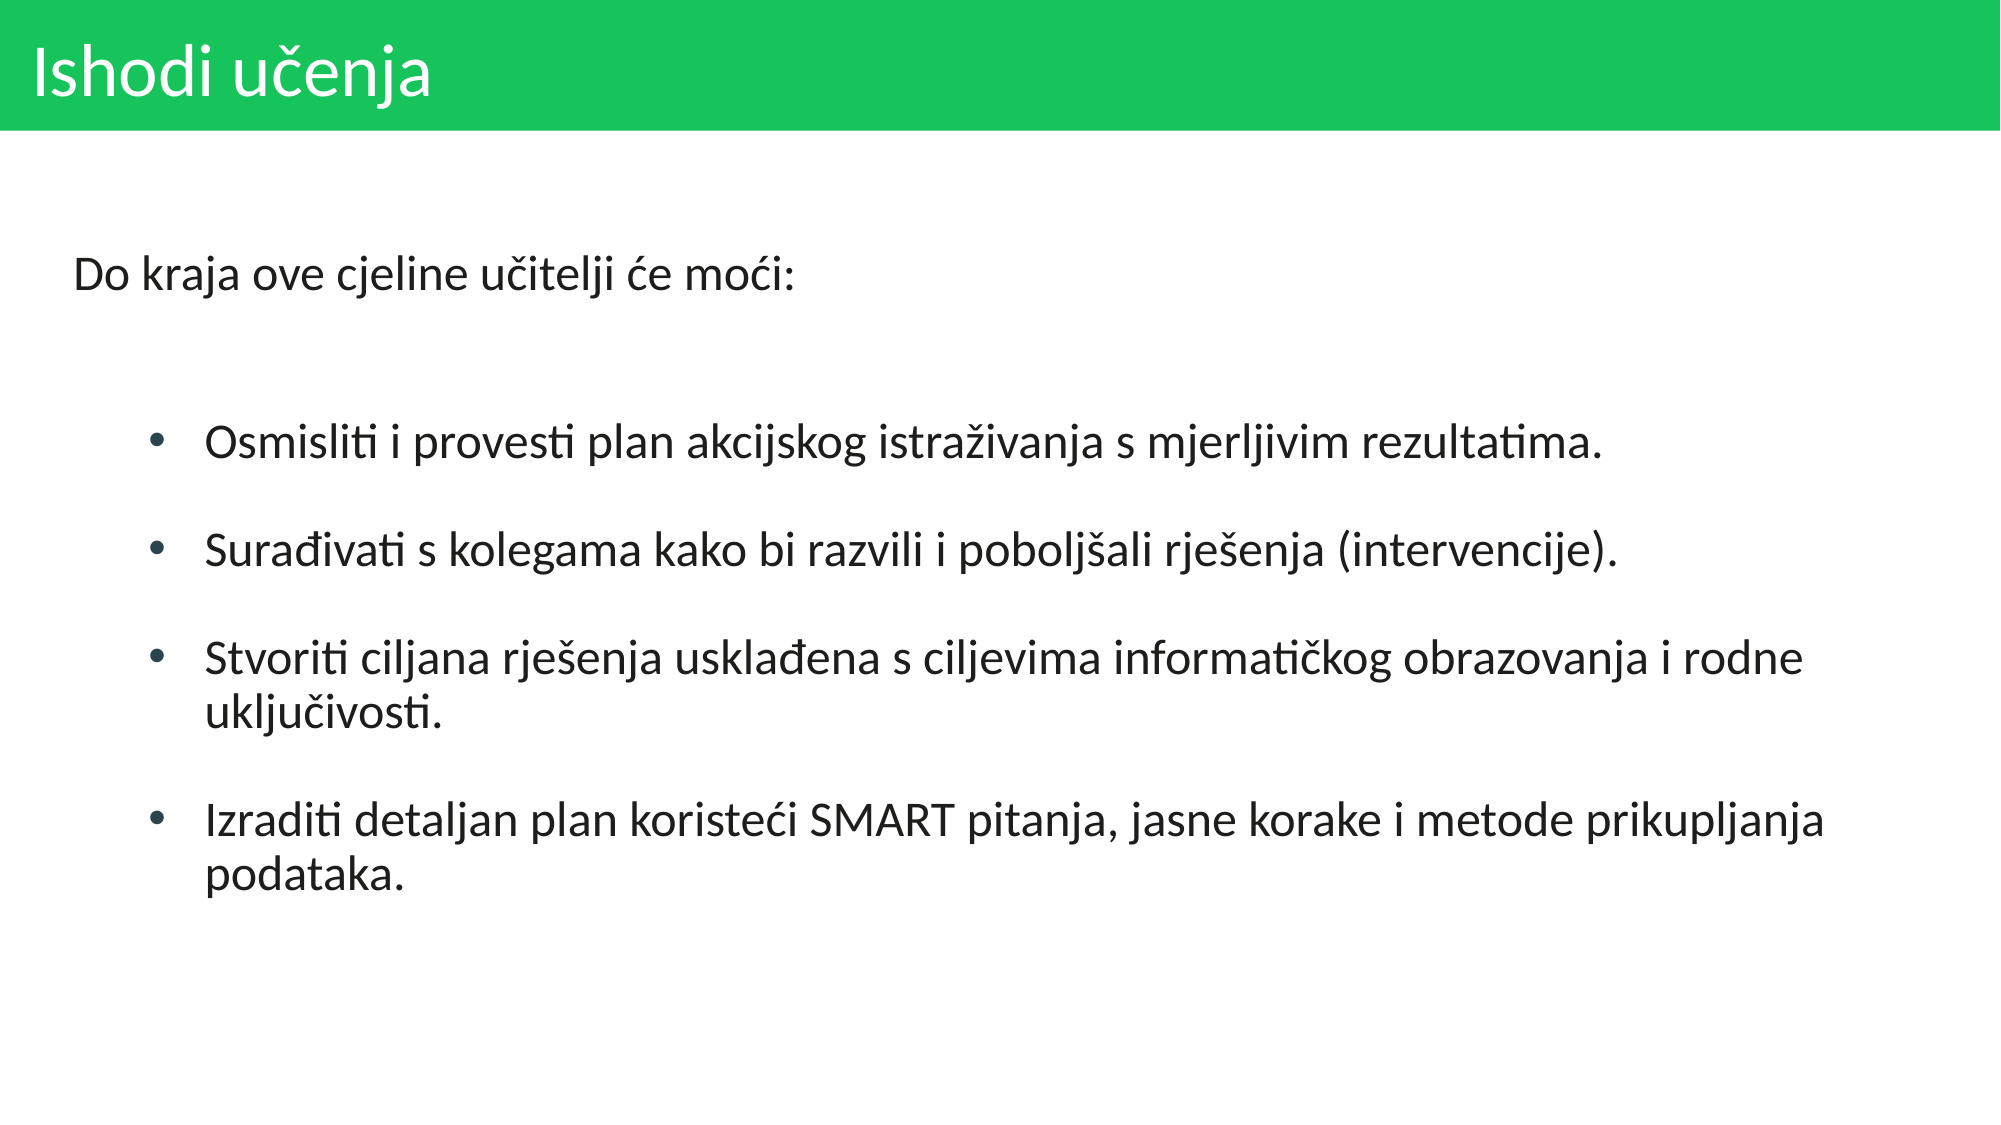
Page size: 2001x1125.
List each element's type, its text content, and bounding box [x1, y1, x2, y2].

title Ishodi učenja [16, 13, 1976, 131]
list Do kraja ove cjeline učitelji će moći: Osmisliti i provesti plan akcijskog istraživanja s mjerljivim rezultatima. Surađivati s kolegama kako bi razvili i poboljšali rješenja (intervencije). Stvoriti ciljana rješenja usklađena s ciljevima informatičkog obrazovanja i rodne uključivosti. Izraditi detaljan plan koristeći SMART pitanja, jasne korake i metode prikupljanja podataka. [58, 239, 1878, 1108]
